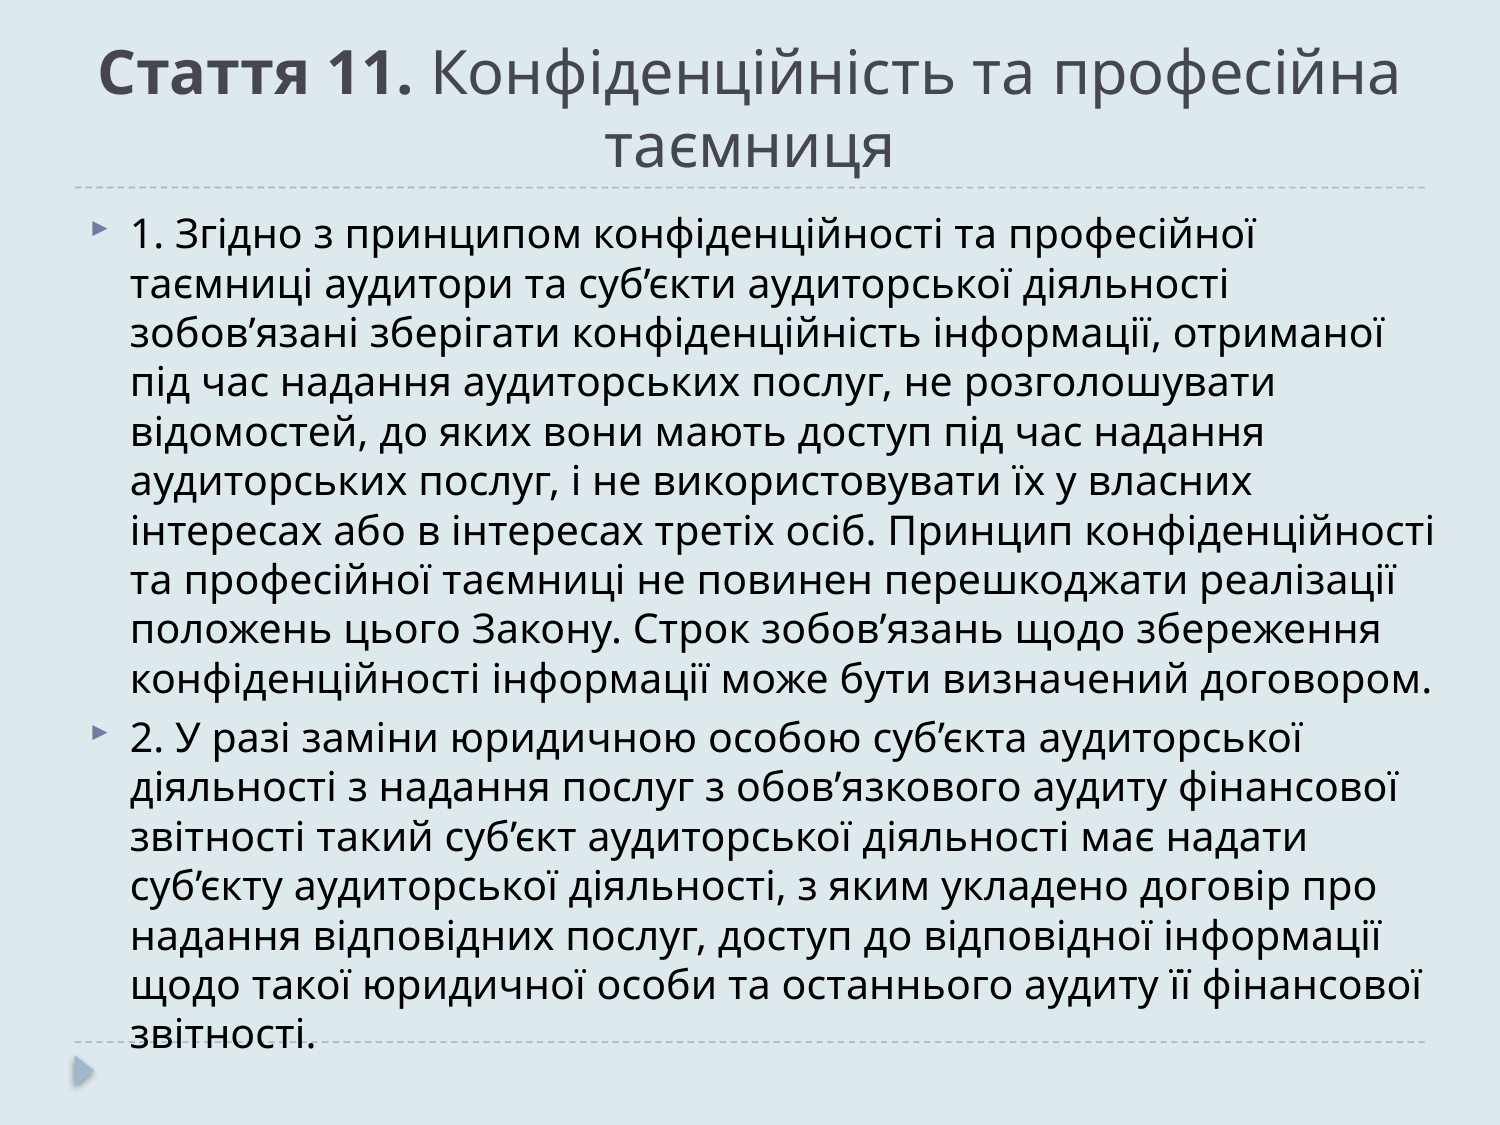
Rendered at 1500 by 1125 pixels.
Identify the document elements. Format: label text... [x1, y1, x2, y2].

title Стаття 11. Конфіденційність та професійна таємниця [75, 24, 1425, 188]
list 1. Згідно з принципом конфіденційності та професійної таємниці аудитори та суб’єкти аудиторської діяльності зобов’язані зберігати конфіденційність інформації, отриманої під час надання аудиторських послуг, не розголошувати відомостей, до яких вони мають доступ під час надання аудиторських послуг, і не використовувати їх у власних інтересах або в інтересах третіх осіб. Принцип конфіденційності та професійної таємниці не повинен перешкоджати реалізації положень цього Закону. Строк зобов’язань щодо збереження конфіденційності інформації може бути визначений договором. 2. У разі заміни юридичною особою суб’єкта аудиторської діяльності з надання послуг з обов’язкового аудиту фінансової звітності такий суб’єкт аудиторської діяльності має надати суб’єкту аудиторської діяльності, з яким укладено договір про надання відповідних послуг, доступ до відповідної інформації щодо такої юридичної особи та останнього аудиту її фінансової звітності. [75, 200, 1463, 1088]
